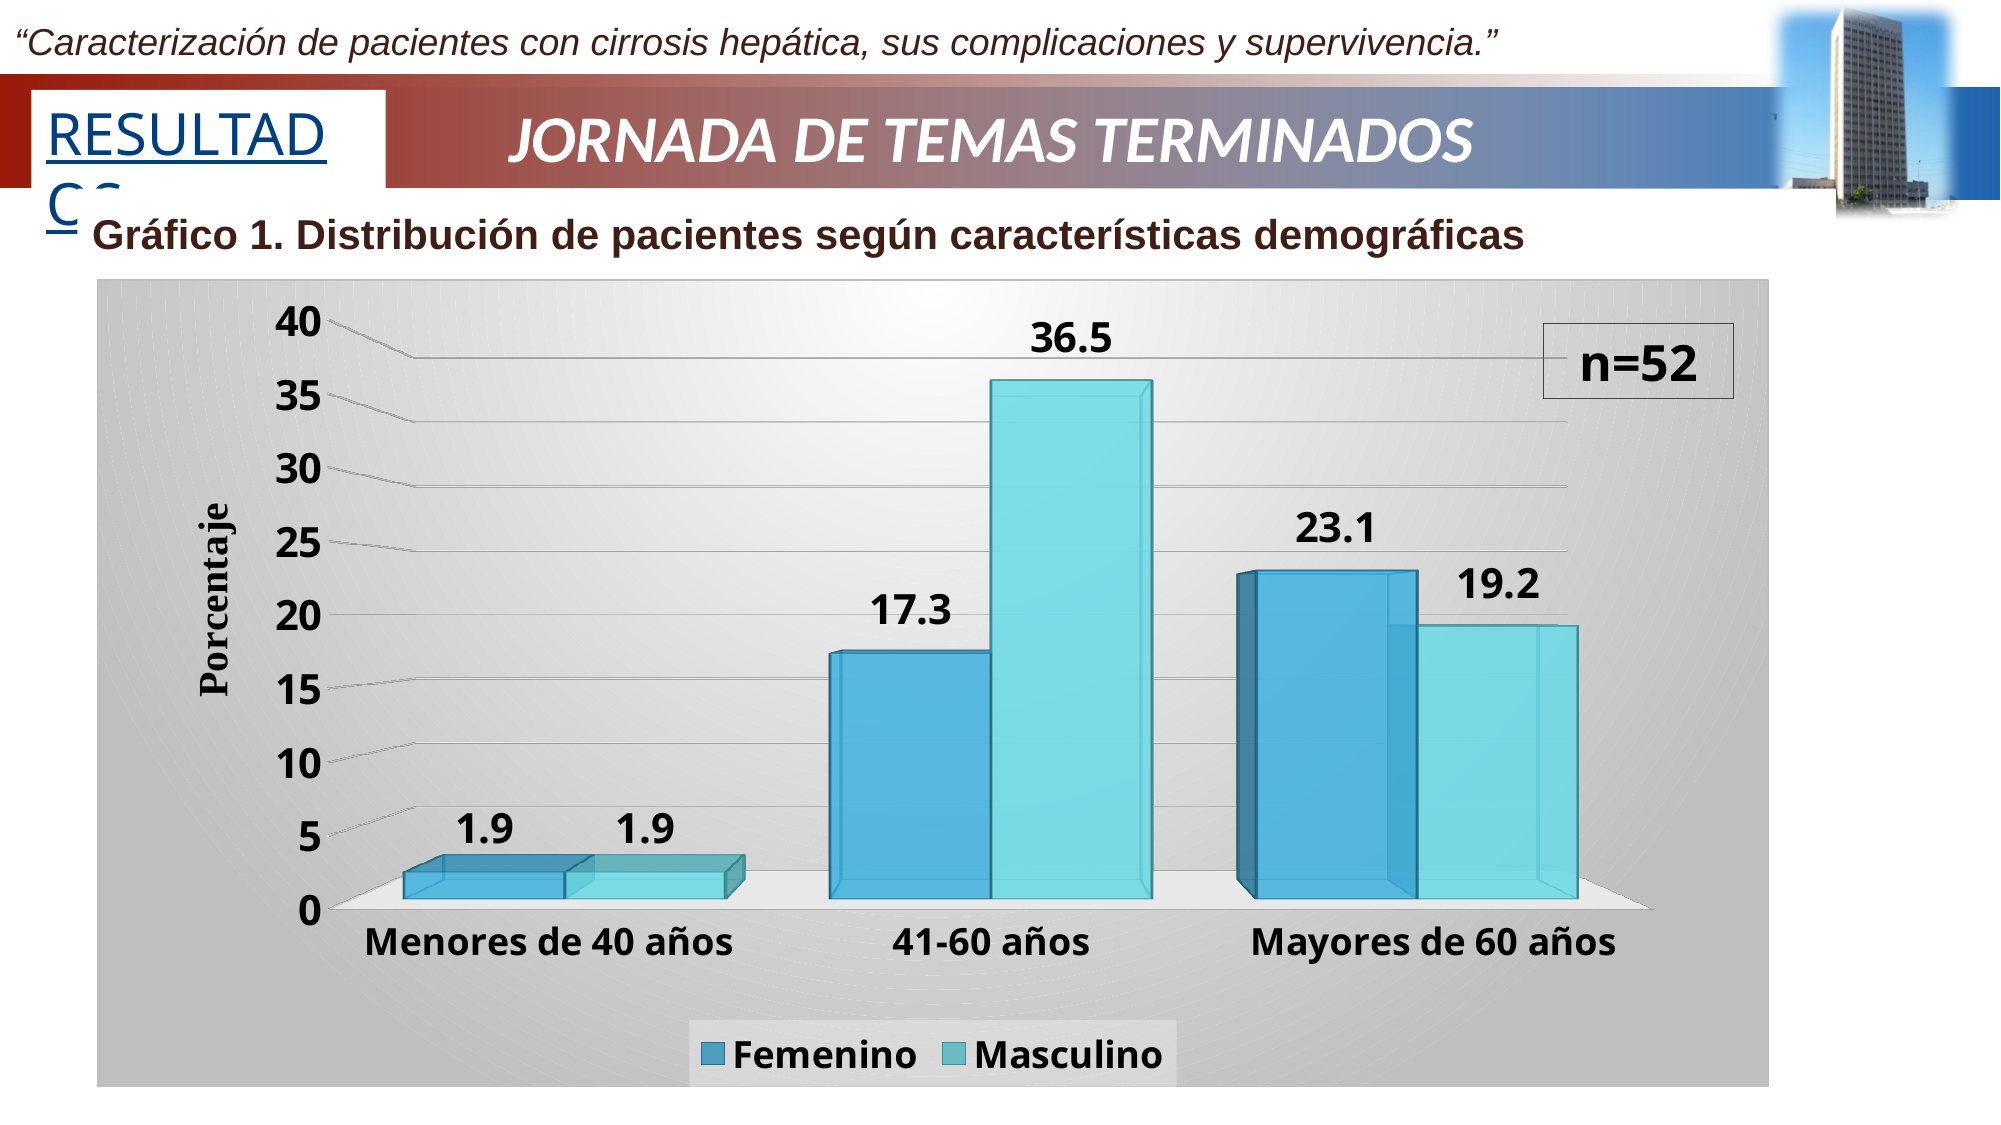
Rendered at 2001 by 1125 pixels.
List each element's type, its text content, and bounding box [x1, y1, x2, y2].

chart [96, 278, 1769, 1088]
picture [1783, 22, 1949, 200]
title JORNADA DE TEMAS TERMINADOS [386, 89, 1800, 183]
text_box RESULTADOS [31, 89, 386, 245]
text_box “Caracterización de pacientes con cirrosis hepática, sus complicaciones y supervivencia.” [0, 10, 1697, 71]
text_box Gráfico 1. Distribución de pacientes según características demográficas [77, 188, 1836, 266]
